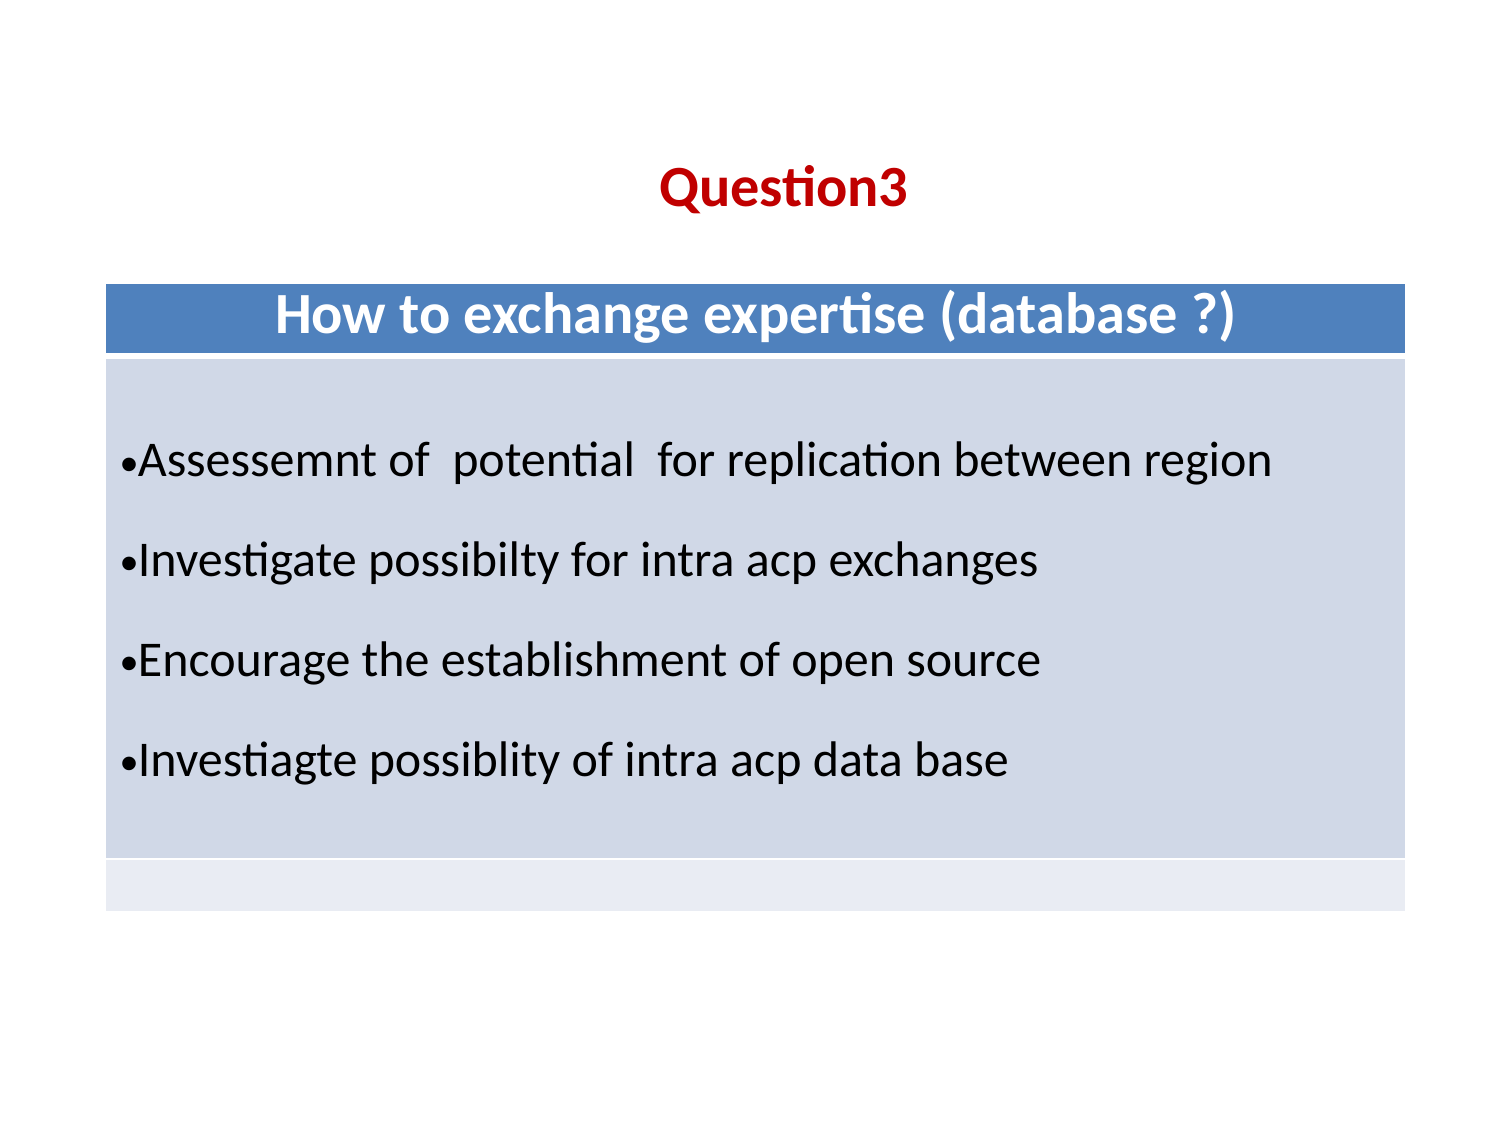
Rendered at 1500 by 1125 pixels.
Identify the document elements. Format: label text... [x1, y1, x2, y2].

table_cell Assessemnt of potential for replication between region Investigate possibilty for intra acp exchanges Encourage the establishment of open source Investiagte possiblity of intra acp data base [106, 359, 1405, 858]
table_cell [106, 860, 1405, 911]
table_header How to exchange expertise (database ?) [106, 284, 1405, 353]
text_box Question3 [445, 140, 1149, 226]
